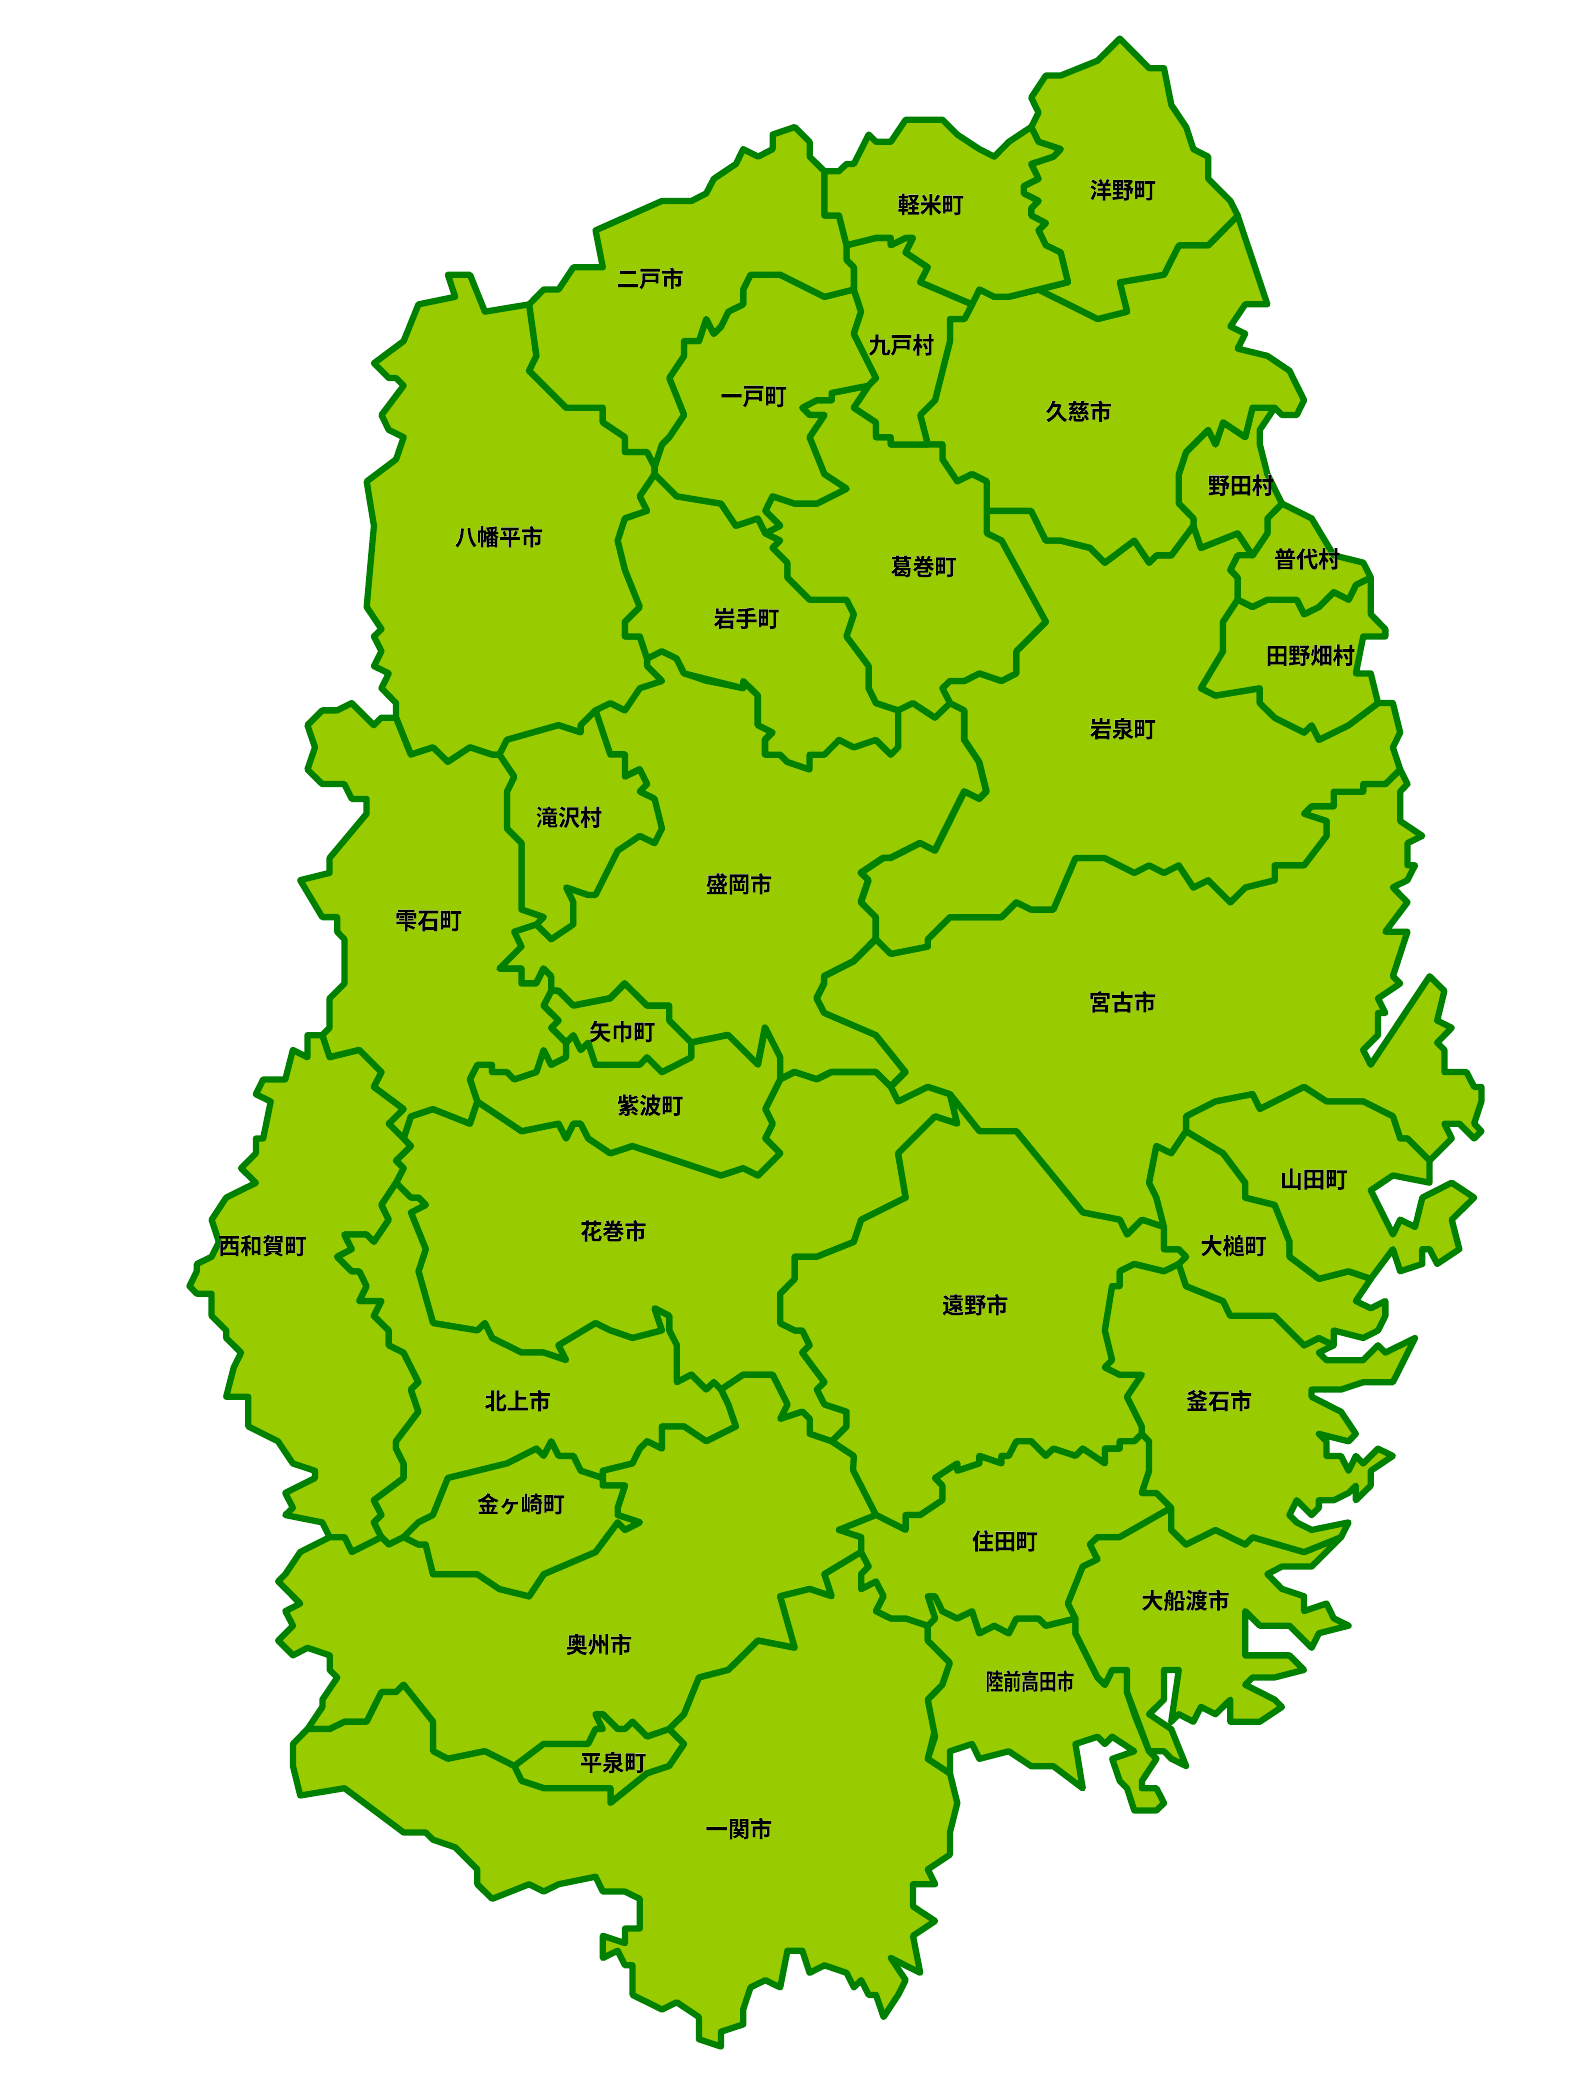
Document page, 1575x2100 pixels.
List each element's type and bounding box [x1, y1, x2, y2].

text_box [189, 38, 1482, 2047]
text_box [565, 1633, 632, 1656]
text_box [1089, 178, 1156, 201]
text_box [1274, 547, 1340, 570]
text_box [395, 909, 462, 932]
text_box [1185, 1389, 1252, 1412]
text_box [1208, 473, 1274, 497]
text_box [713, 606, 780, 630]
text_box [617, 267, 683, 290]
text_box [868, 333, 934, 356]
text_box [986, 1669, 1074, 1693]
text_box [454, 525, 543, 548]
text_box [589, 1020, 655, 1043]
text_box [484, 1389, 551, 1412]
text_box [1281, 1167, 1348, 1191]
text_box [1267, 643, 1355, 667]
text_box [1045, 399, 1112, 423]
text_box [890, 555, 957, 578]
text_box [705, 872, 772, 895]
text_box [720, 385, 787, 408]
text_box [536, 805, 602, 829]
text_box [1141, 1589, 1230, 1612]
text_box [218, 1234, 307, 1257]
text_box [617, 1093, 683, 1117]
text_box [477, 1492, 565, 1515]
text_box [971, 1529, 1038, 1552]
text_box [1089, 717, 1156, 740]
text_box [1200, 1234, 1267, 1257]
text_box [1089, 990, 1156, 1013]
text_box [580, 1750, 646, 1774]
text_box [897, 193, 964, 216]
text_box [705, 1817, 772, 1840]
text_box [580, 1219, 646, 1242]
text_box [942, 1293, 1008, 1316]
